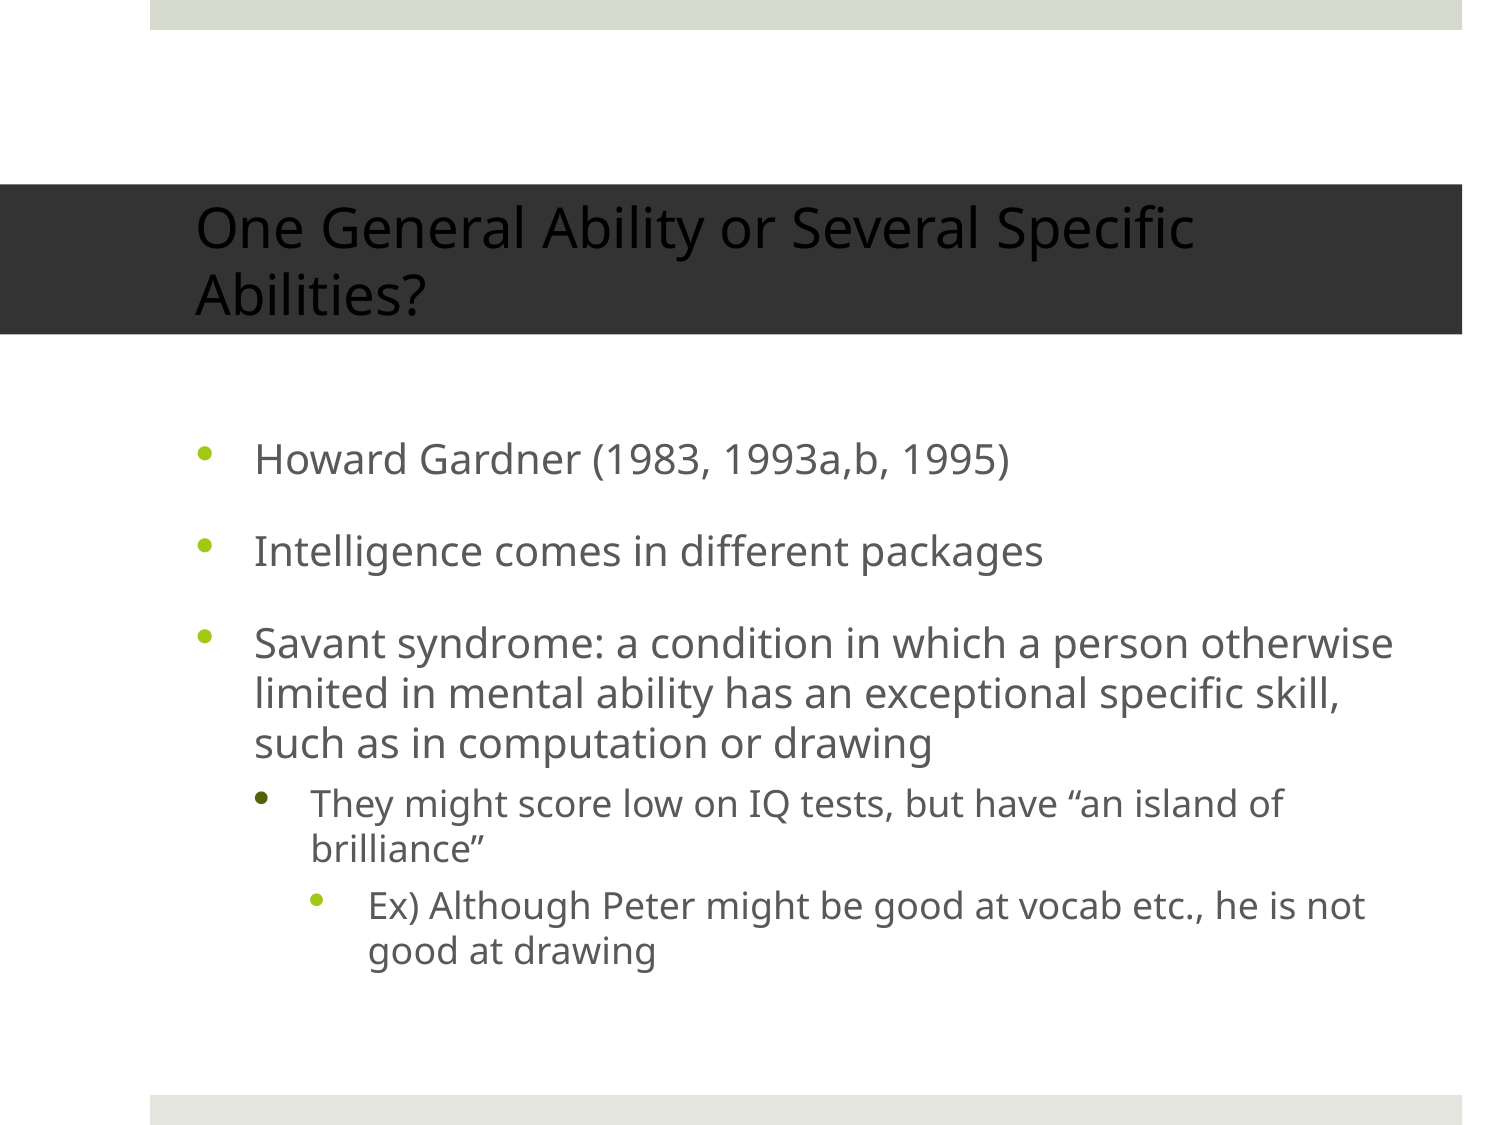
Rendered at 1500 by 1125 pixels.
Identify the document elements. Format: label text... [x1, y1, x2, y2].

title One General Ability or Several Specific Abilities? [0, 184, 1463, 335]
list Howard Gardner (1983, 1993a,b, 1995) Intelligence comes in different packages Savant syndrome: a condition in which a person otherwise limited in mental ability has an exceptional specific skill, such as in computation or drawing They might score low on IQ tests, but have “an island of brilliance” Ex) Although Peter might be good at vocab etc., he is not good at drawing [182, 425, 1432, 1028]
